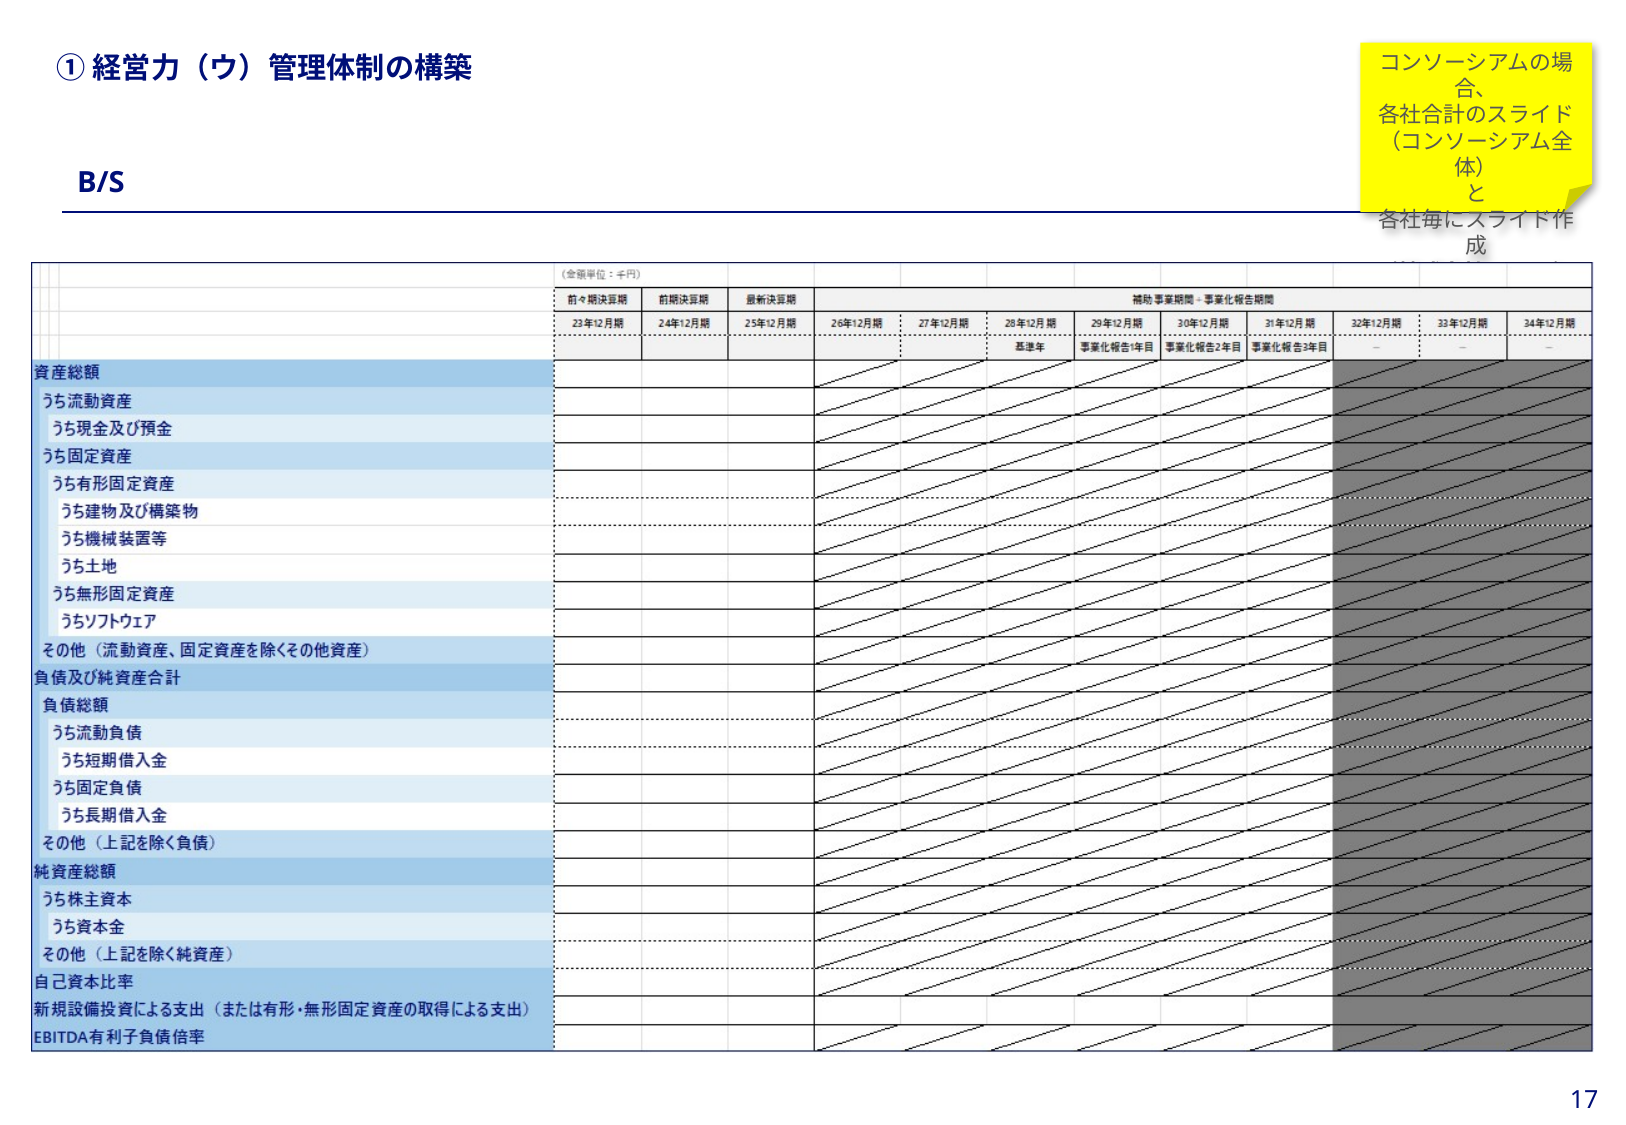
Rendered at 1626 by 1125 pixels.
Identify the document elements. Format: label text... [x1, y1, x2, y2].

text_box コンソーシアムの場合、 各社合計のスライド （コンソーシアム全体） と 各社毎にスライド作成 （株式会社XXXX） [1359, 41, 1594, 214]
picture [31, 262, 1594, 1053]
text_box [62, 149, 1563, 213]
list ①経営力（ウ）管理体制の構築 [32, 42, 1359, 90]
